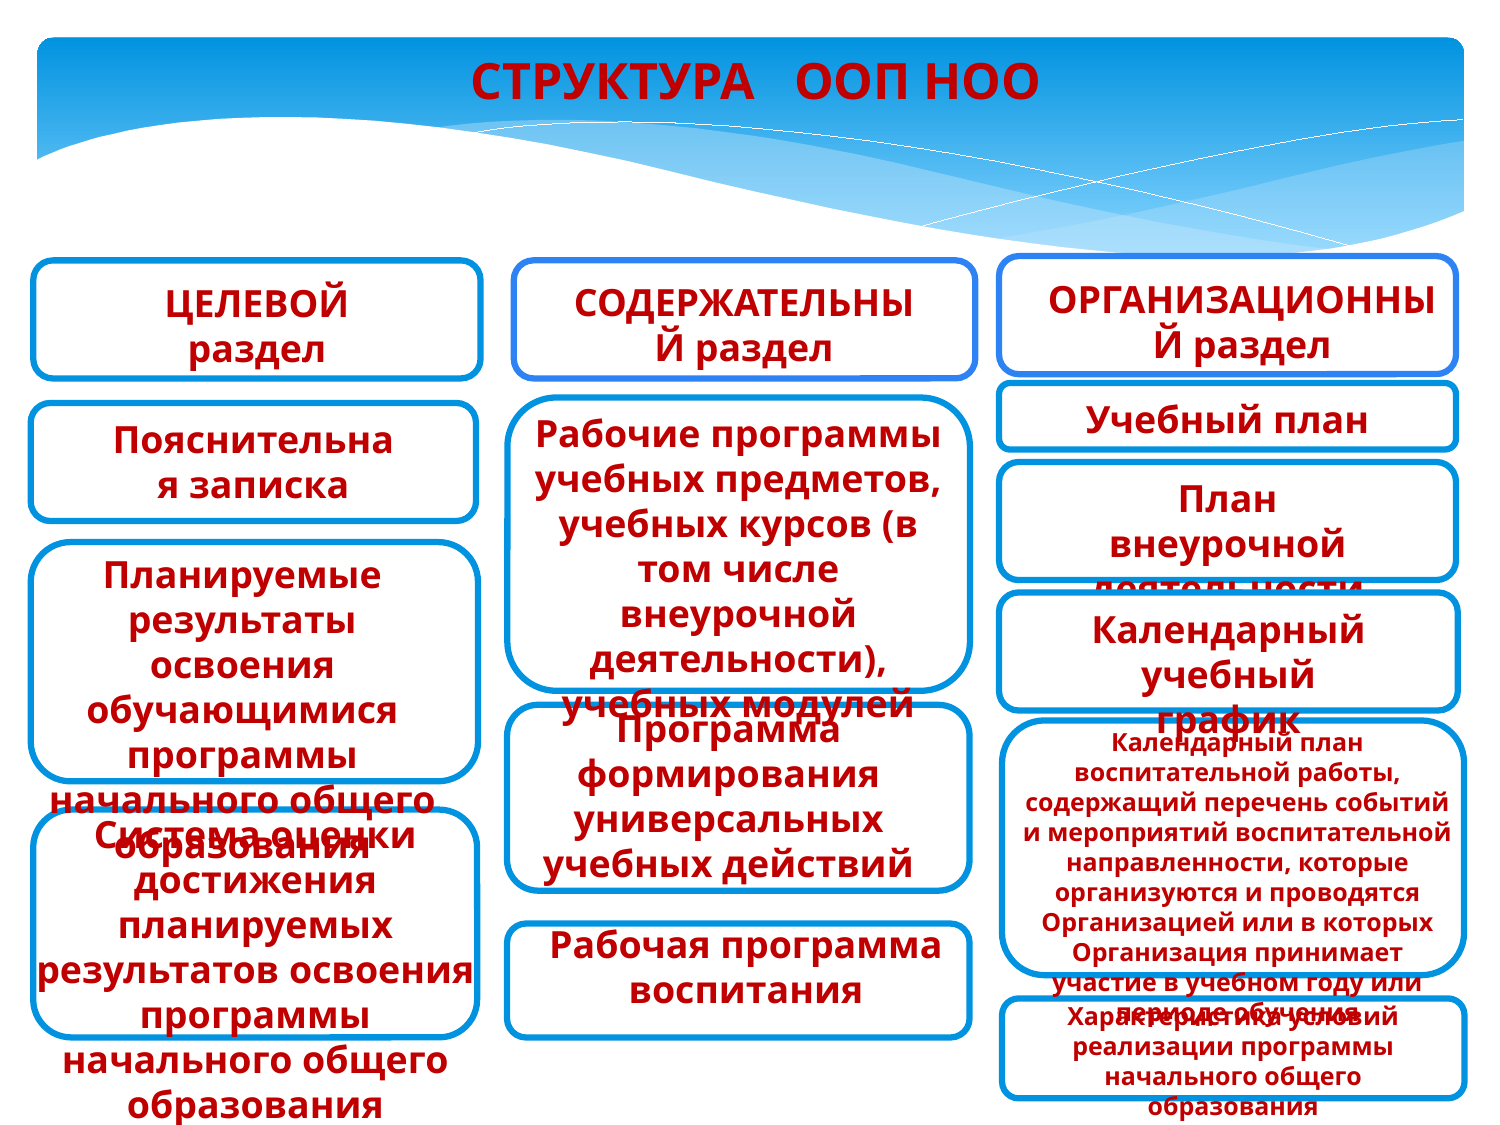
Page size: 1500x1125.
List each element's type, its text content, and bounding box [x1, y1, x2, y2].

text_box ОРГАНИЗАЦИОННЫЙ раздел [1028, 269, 1456, 374]
text_box ЦЕЛЕВОЙ раздел [103, 273, 411, 378]
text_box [30, 402, 477, 522]
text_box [30, 541, 479, 782]
text_box [958, 722, 971, 886]
text_box Программа формирования универсальных учебных действий [499, 698, 958, 893]
text_box [512, 259, 977, 380]
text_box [32, 809, 478, 1038]
text_box Характеристика условий реализации программы начального общего образования [1010, 993, 1456, 1125]
text_box [1000, 744, 1005, 952]
text_box Система оценки достижения планируемых результатов освоения программы начального общего образования [20, 804, 491, 1125]
text_box [997, 254, 1458, 376]
text_box [1456, 1034, 1466, 1098]
text_box Календарный план воспитательной работы, содержащий перечень событий и мероприятий воспитательной направленности, которые организуются и проводятся Организацией или в которых Организация принимает участие в учебном году или периоде обучения [1005, 719, 1470, 1034]
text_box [998, 461, 1457, 581]
text_box [31, 259, 482, 380]
text_box [968, 428, 972, 660]
text_box [505, 924, 971, 1039]
text_box [1000, 1003, 1010, 1098]
text_box СОДЕРЖАТЕЛЬНЫЙ раздел [555, 271, 933, 377]
text_box Планируемые результаты освоения обучающимися программы начального общего образования [18, 543, 467, 874]
text_box Рабочая программа воспитания [516, 913, 976, 1019]
text_box Рабочие программы учебных предметов, учебных курсов (в том числе внеурочной деятельности), учебных модулей [509, 402, 968, 733]
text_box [998, 592, 1459, 711]
text_box СТРУКТУРА ООП НОО [64, 42, 1447, 118]
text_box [998, 382, 1457, 450]
text_box [532, 396, 945, 402]
